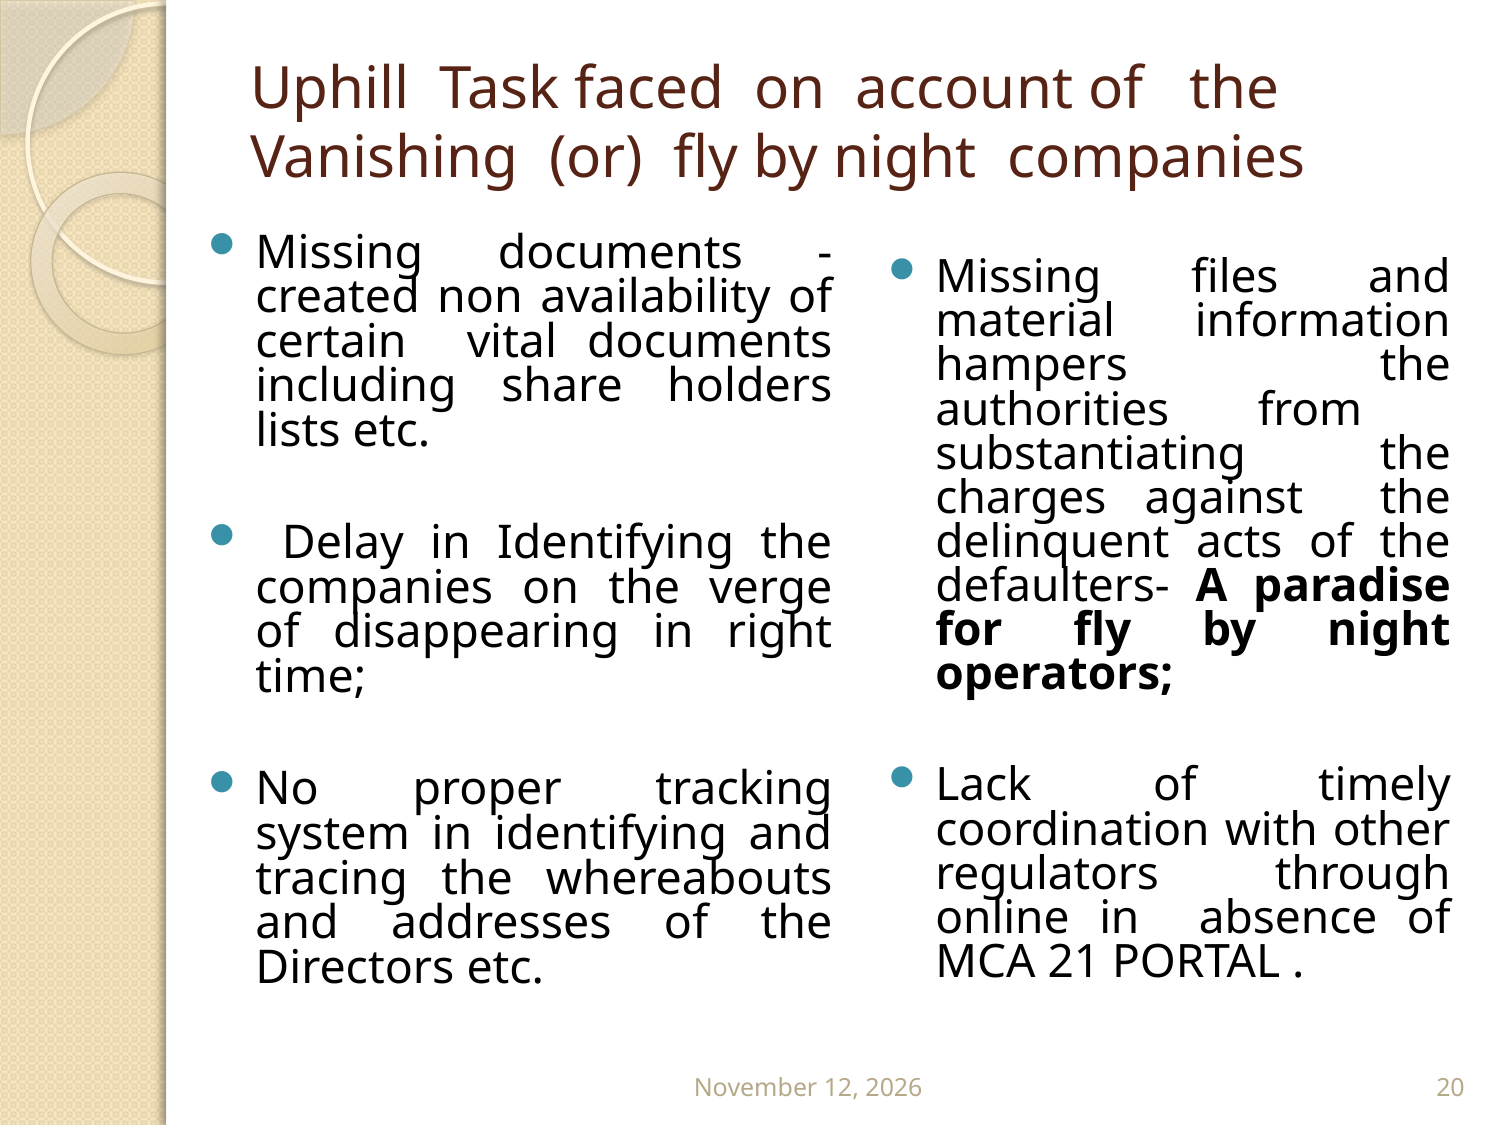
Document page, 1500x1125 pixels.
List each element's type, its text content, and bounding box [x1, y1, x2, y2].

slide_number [587, 1034, 938, 1113]
slide_number 20 [1413, 1034, 1488, 1113]
list Missing files and material information hampers the authorities from substantiating the charges against the delinquent acts of the defaulters- A paradise for fly by night operators; Lack of timely coordination with other regulators through online in absence of MCA 21 PORTAL . [865, 249, 1466, 1015]
title Uphill Task faced on account of the Vanishing (or) fly by night companies [235, 26, 1466, 214]
list Missing documents - created non availability of certain vital documents including share holders lists etc. Delay in Identifying the companies on the verge of disappearing in right time; No proper tracking system in identifying and tracing the whereabouts and addresses of the Directors etc. [184, 224, 848, 1005]
